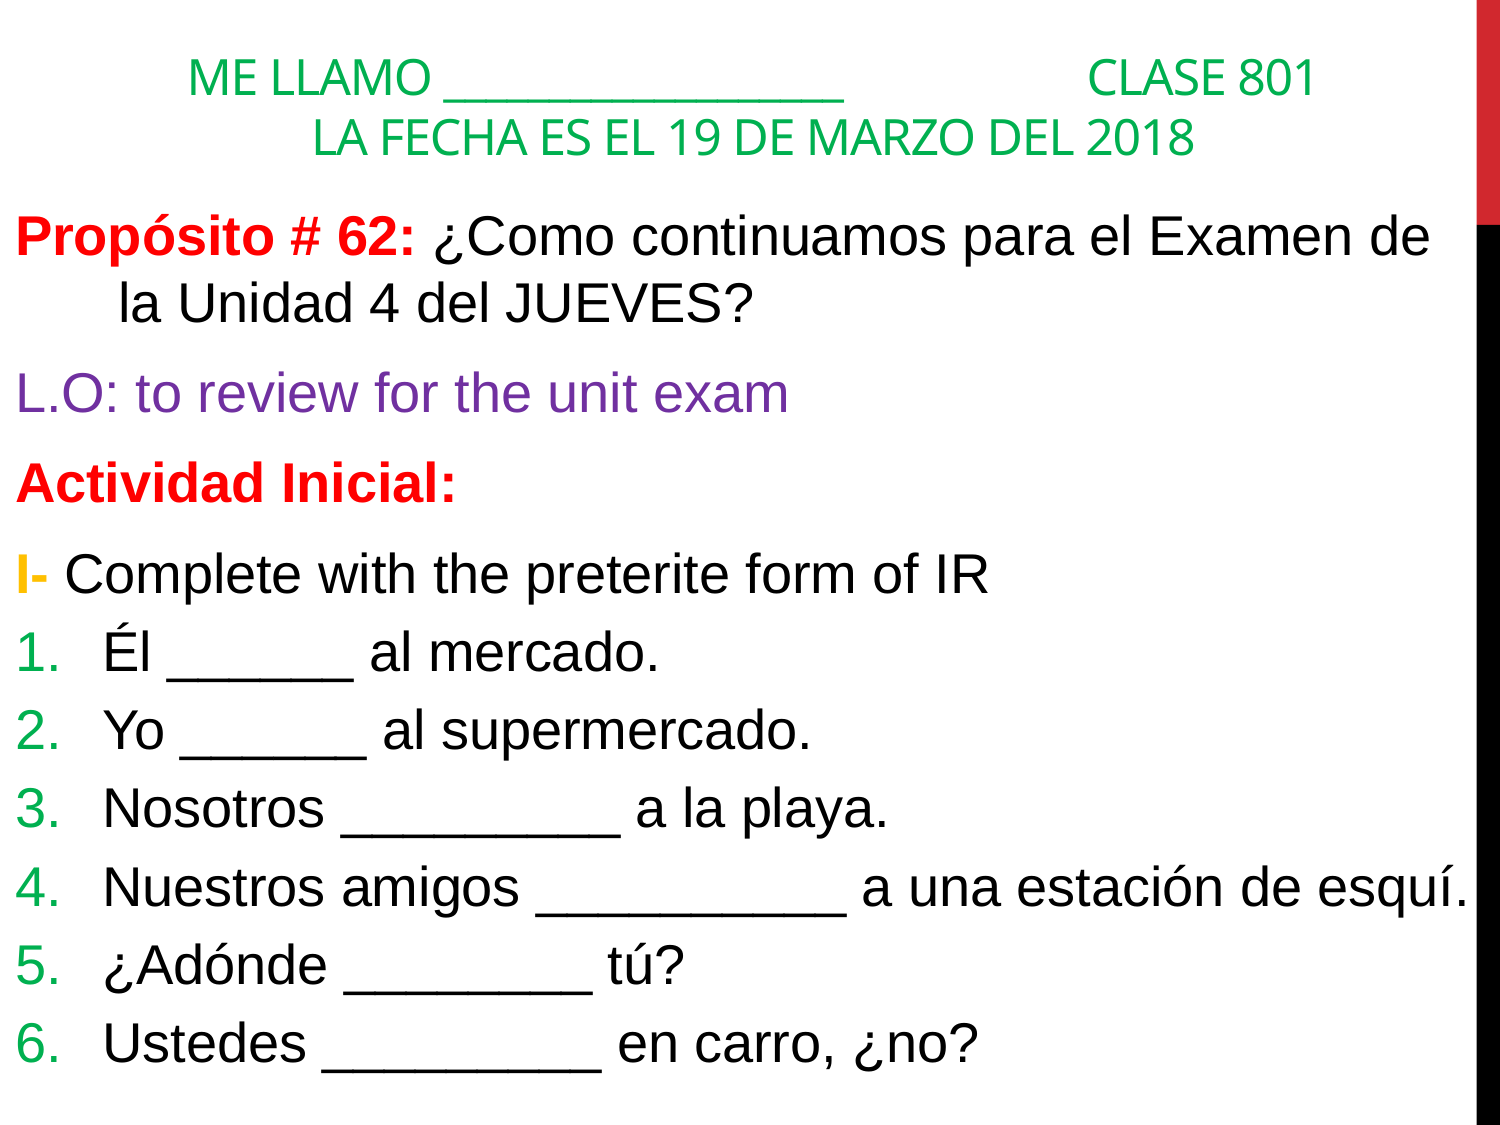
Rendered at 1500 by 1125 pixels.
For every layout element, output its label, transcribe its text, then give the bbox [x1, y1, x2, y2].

text_box Propósito # 62: ¿Como continuamos para el Examen de la Unidad 4 del JUEVES? L.O: to review for the unit exam Actividad Inicial: I- Complete with the preterite form of IR Él ______ al mercado. Yo ______ al supermercado. Nosotros _________ a la playa. Nuestros amigos __________ a una estación de esquí. ¿Adónde ________ tú? Ustedes _________ en carro, ¿no? [0, 191, 1500, 1113]
text_box Me llamo ___________________ Clase 801 La fecha es el 19 de MARZO del 2018 [3, 37, 1500, 191]
